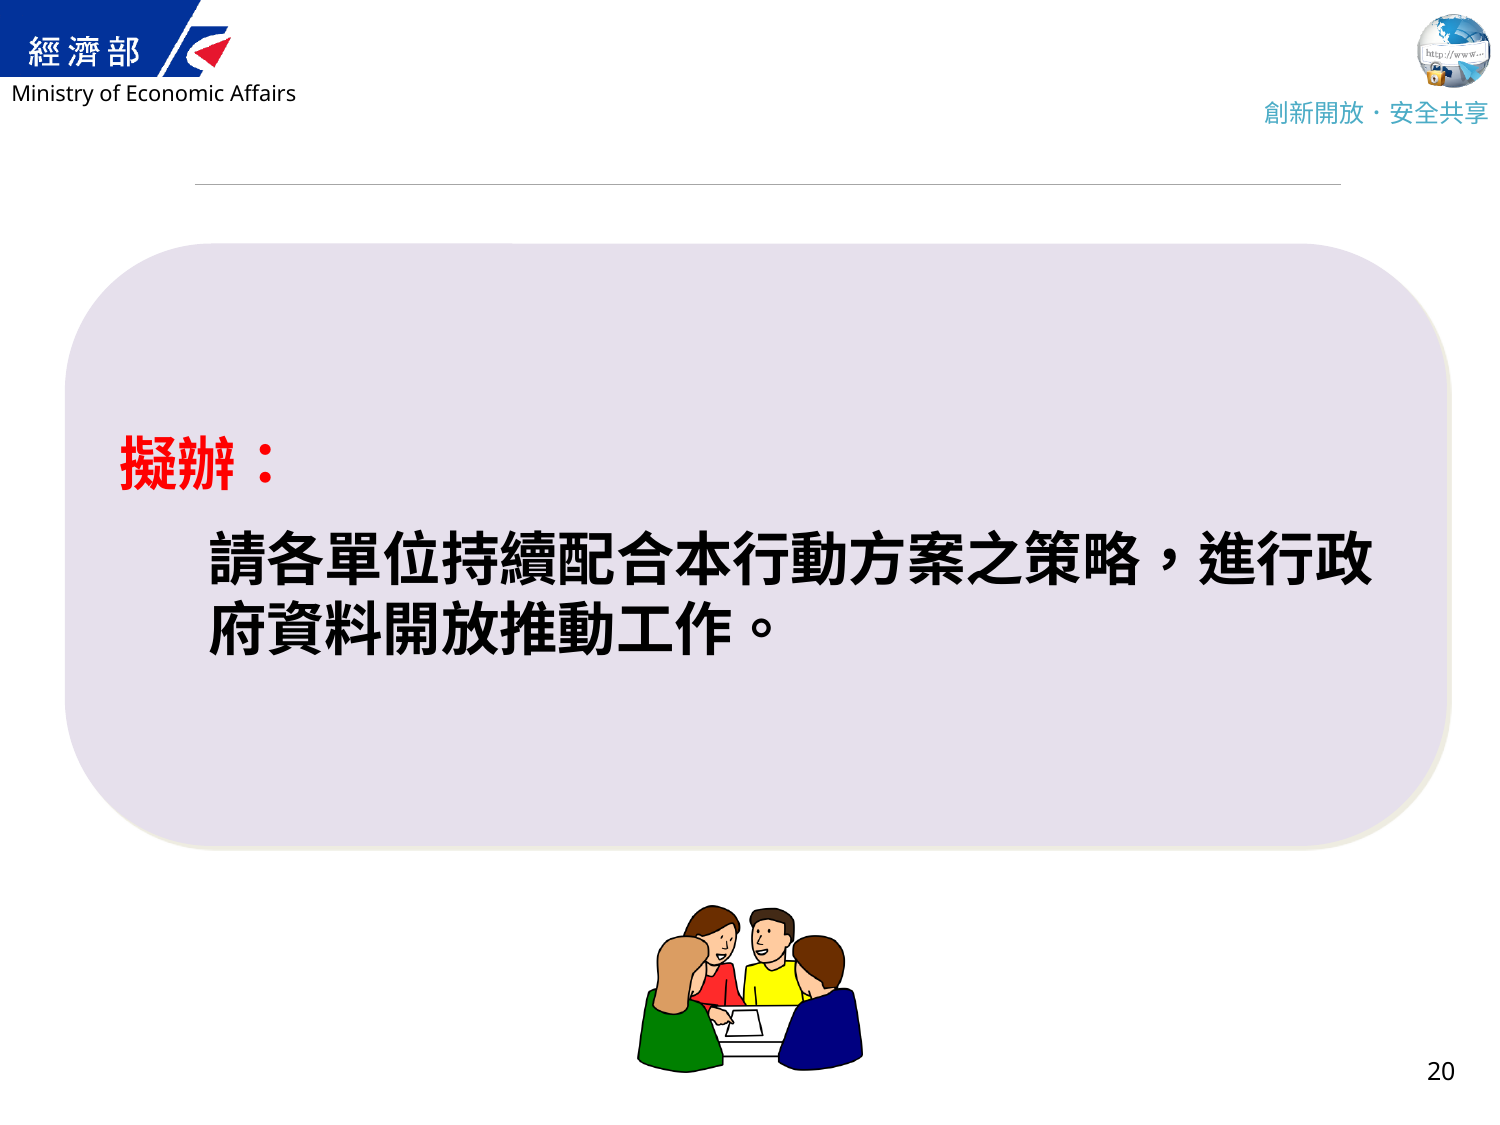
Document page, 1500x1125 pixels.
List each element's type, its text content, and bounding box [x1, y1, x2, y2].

picture [637, 904, 863, 1073]
picture [0, 0, 231, 77]
text_box 擬辦： 請各單位持續配合本行動方案之策略，進行政府資料開放推動工作。 [64, 243, 1447, 846]
picture [1411, 10, 1495, 90]
slide_number 20 [1120, 1042, 1471, 1103]
